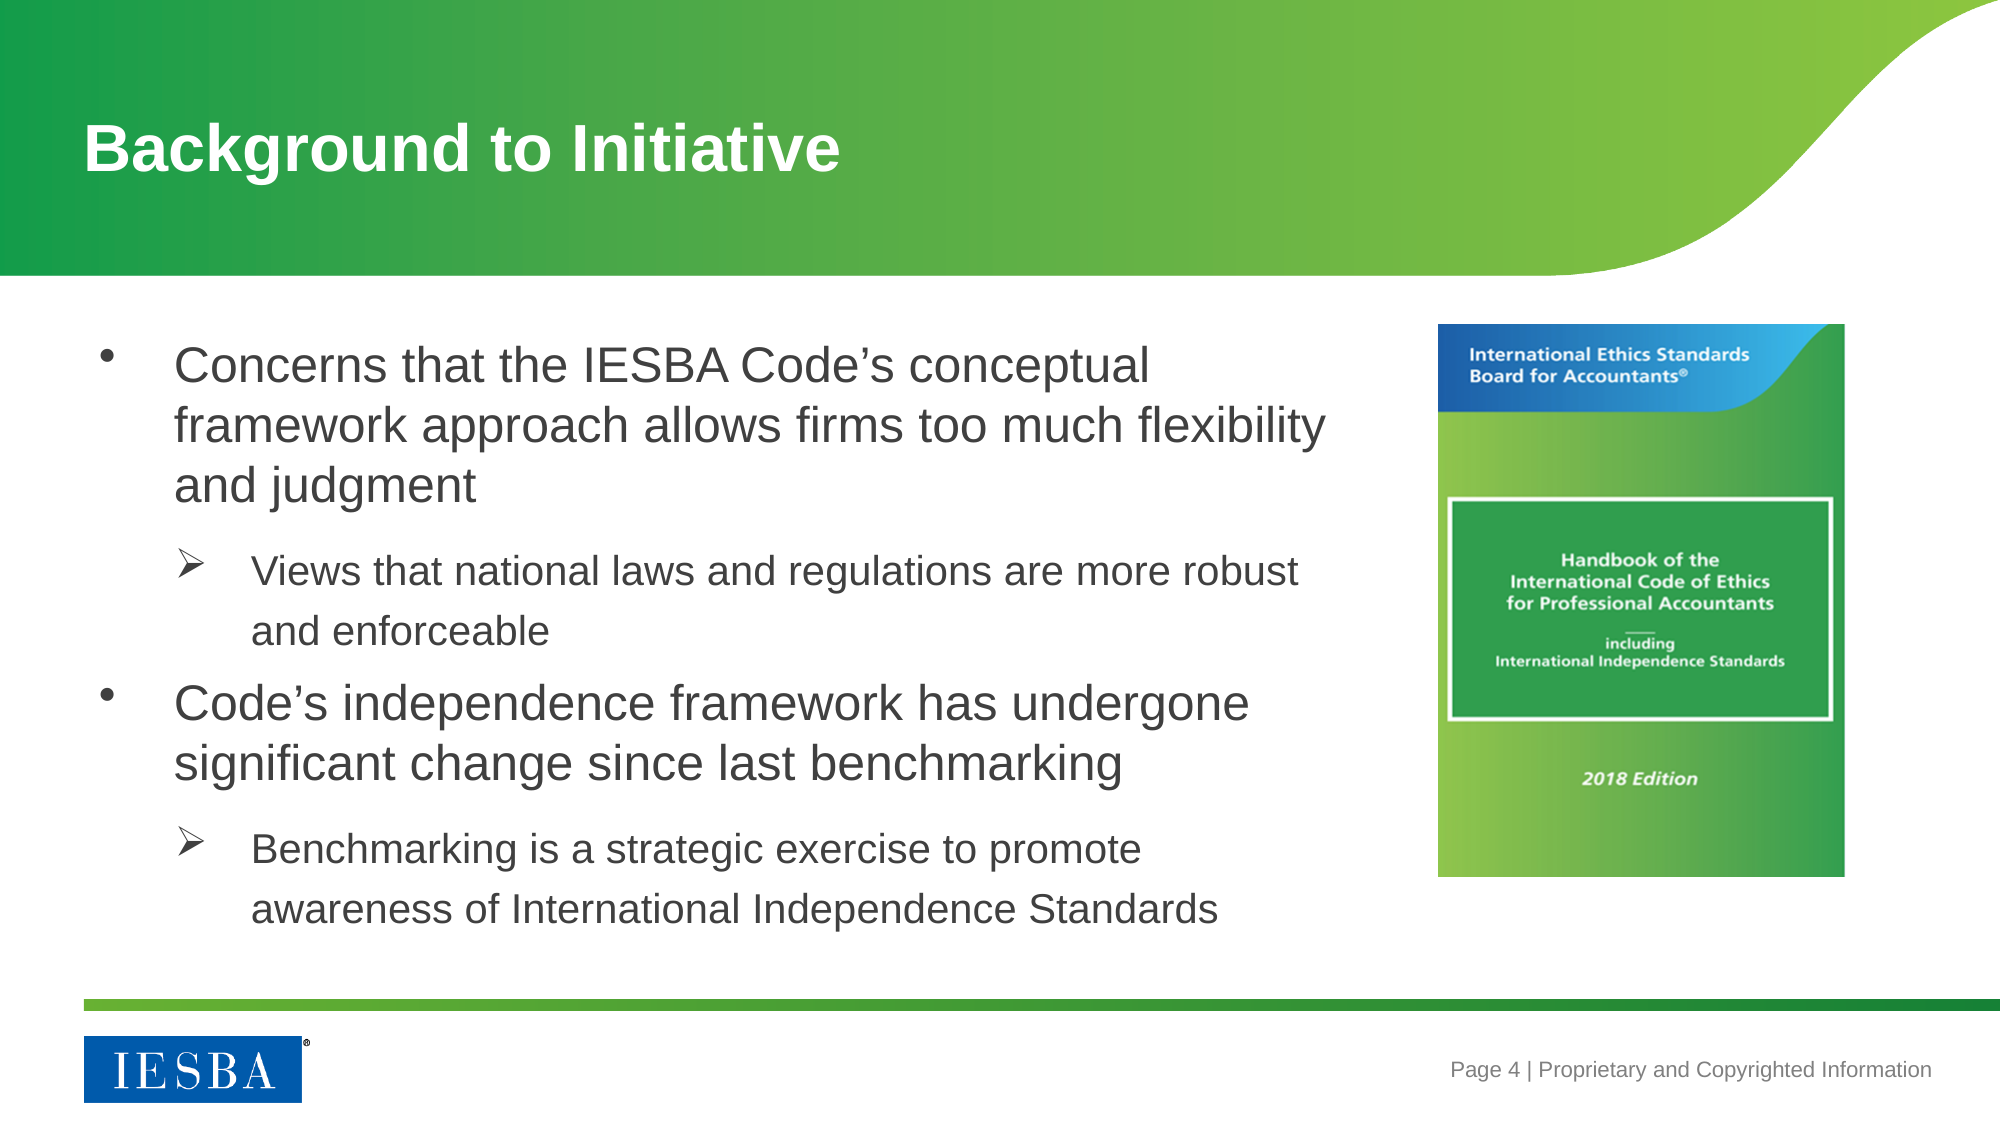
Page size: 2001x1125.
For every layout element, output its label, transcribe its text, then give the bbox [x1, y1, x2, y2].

title Background to Initiative [83, 101, 1734, 189]
picture [0, 0, 2000, 276]
picture [84, 1036, 310, 1103]
picture [1438, 324, 1847, 877]
list Concerns that the IESBA Code’s conceptual framework approach allows firms too much flexibility and judgment Views that national laws and regulations are more robust and enforceable Code’s independence framework has undergone significant change since last benchmarking Benchmarking is a strategic exercise to promote awareness of International Independence Standards [83, 324, 1364, 961]
